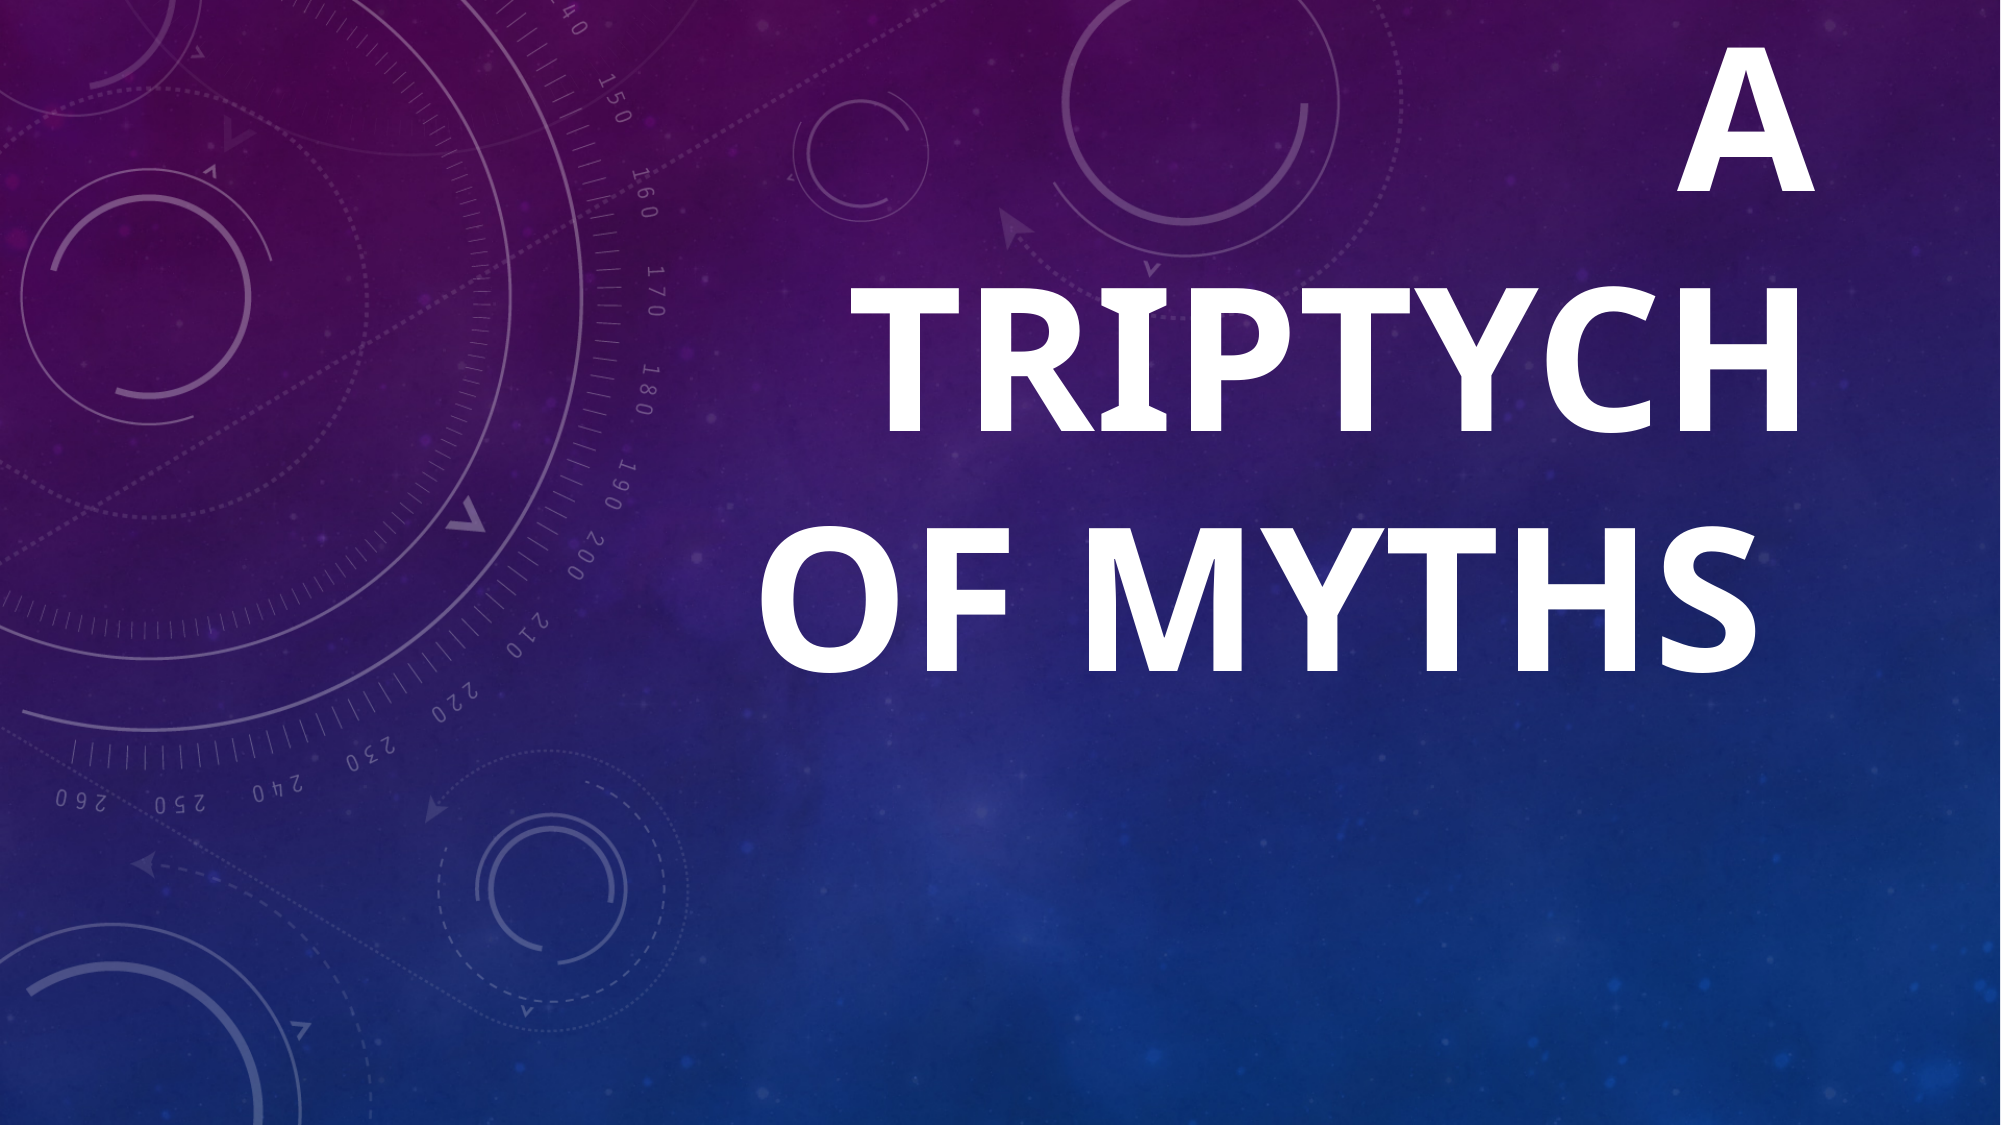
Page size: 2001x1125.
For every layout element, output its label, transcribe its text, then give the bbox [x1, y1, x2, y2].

title A TRIPTYCH OF MYTHS [650, 322, 1831, 720]
picture [0, 0, 2001, 1125]
